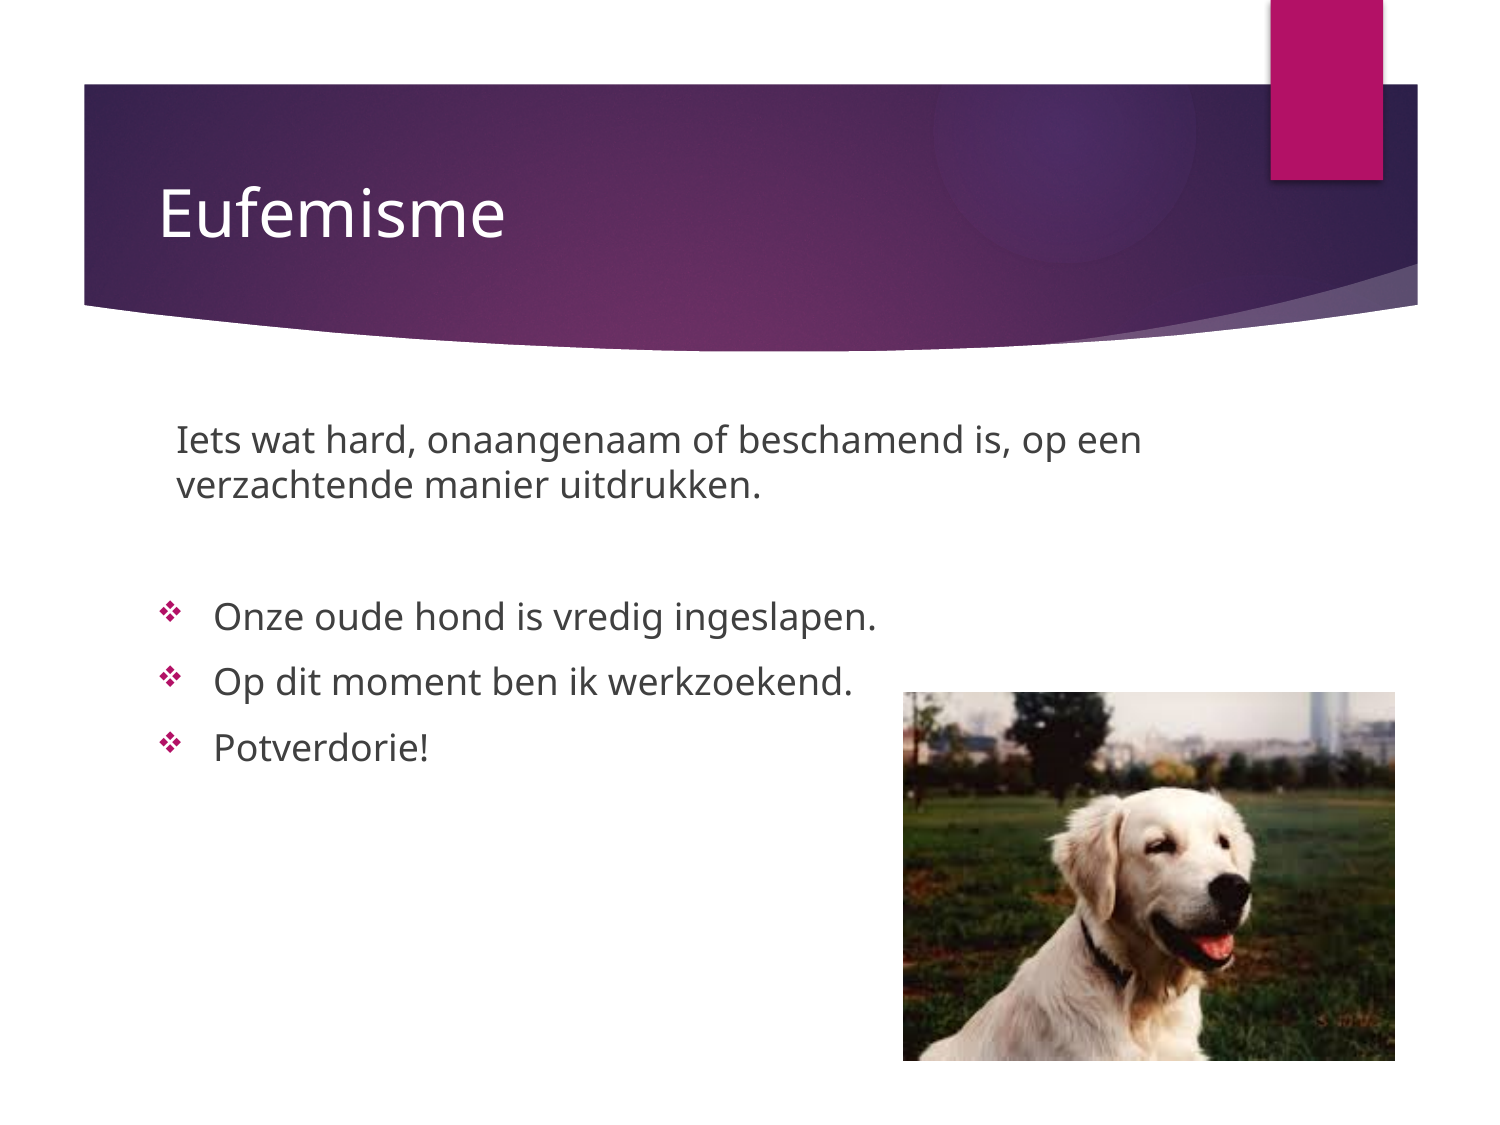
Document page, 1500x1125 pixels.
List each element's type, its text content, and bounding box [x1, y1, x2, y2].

list Iets wat hard, onaangenaam of beschamend is, op een verzachtende manier uitdrukken. Onze oude hond is vredig ingeslapen. Op dit moment ben ik werkzoekend. Potverdorie! [141, 408, 1183, 988]
picture [903, 692, 1395, 1061]
title Eufemisme [142, 152, 1183, 269]
